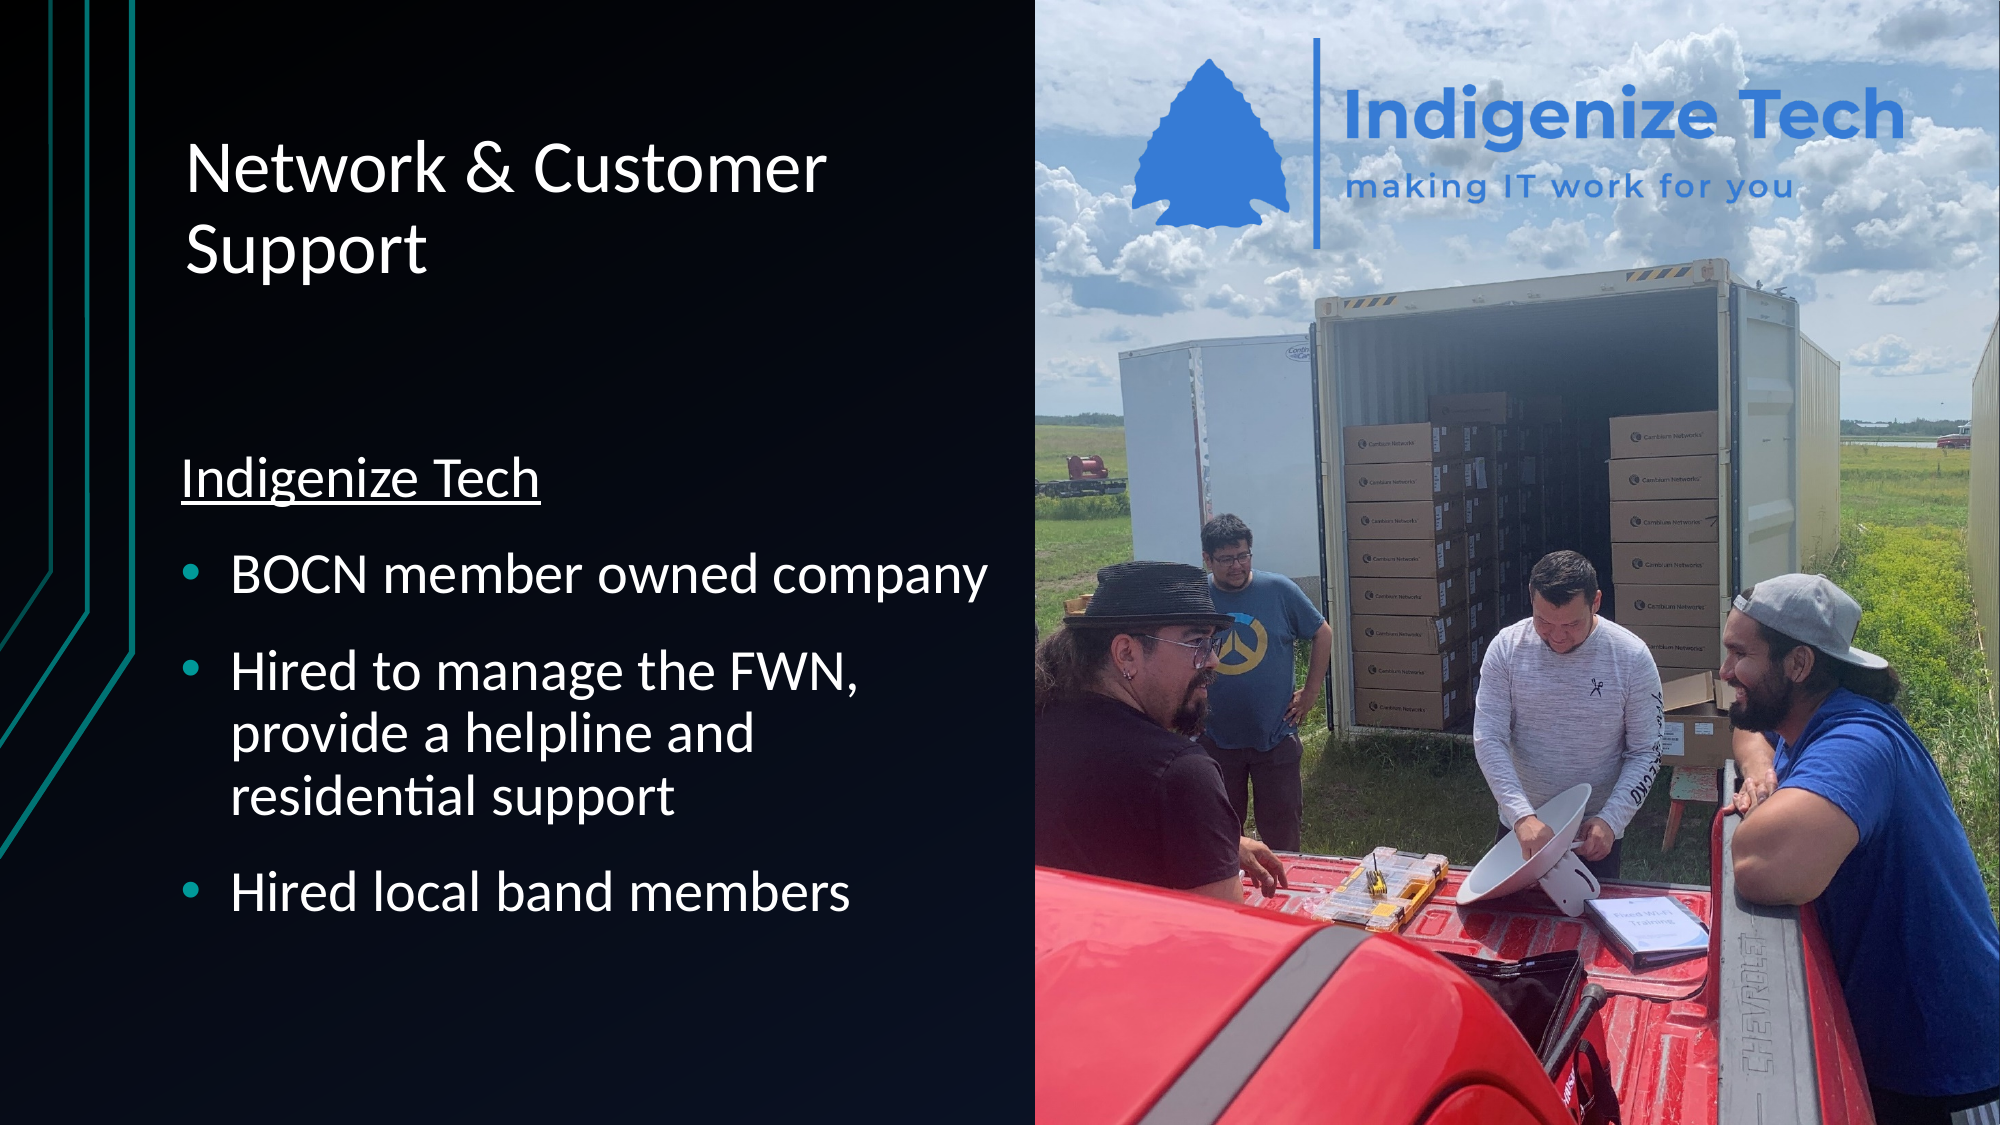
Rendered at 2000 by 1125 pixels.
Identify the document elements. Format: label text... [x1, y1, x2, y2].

picture [1035, 0, 2000, 1125]
title Network & Customer Support [164, 75, 925, 300]
list Indigenize Tech BOCN member owned company Hired to manage the FWN, provide a helpline and residential support Hired local band members [160, 437, 1032, 963]
